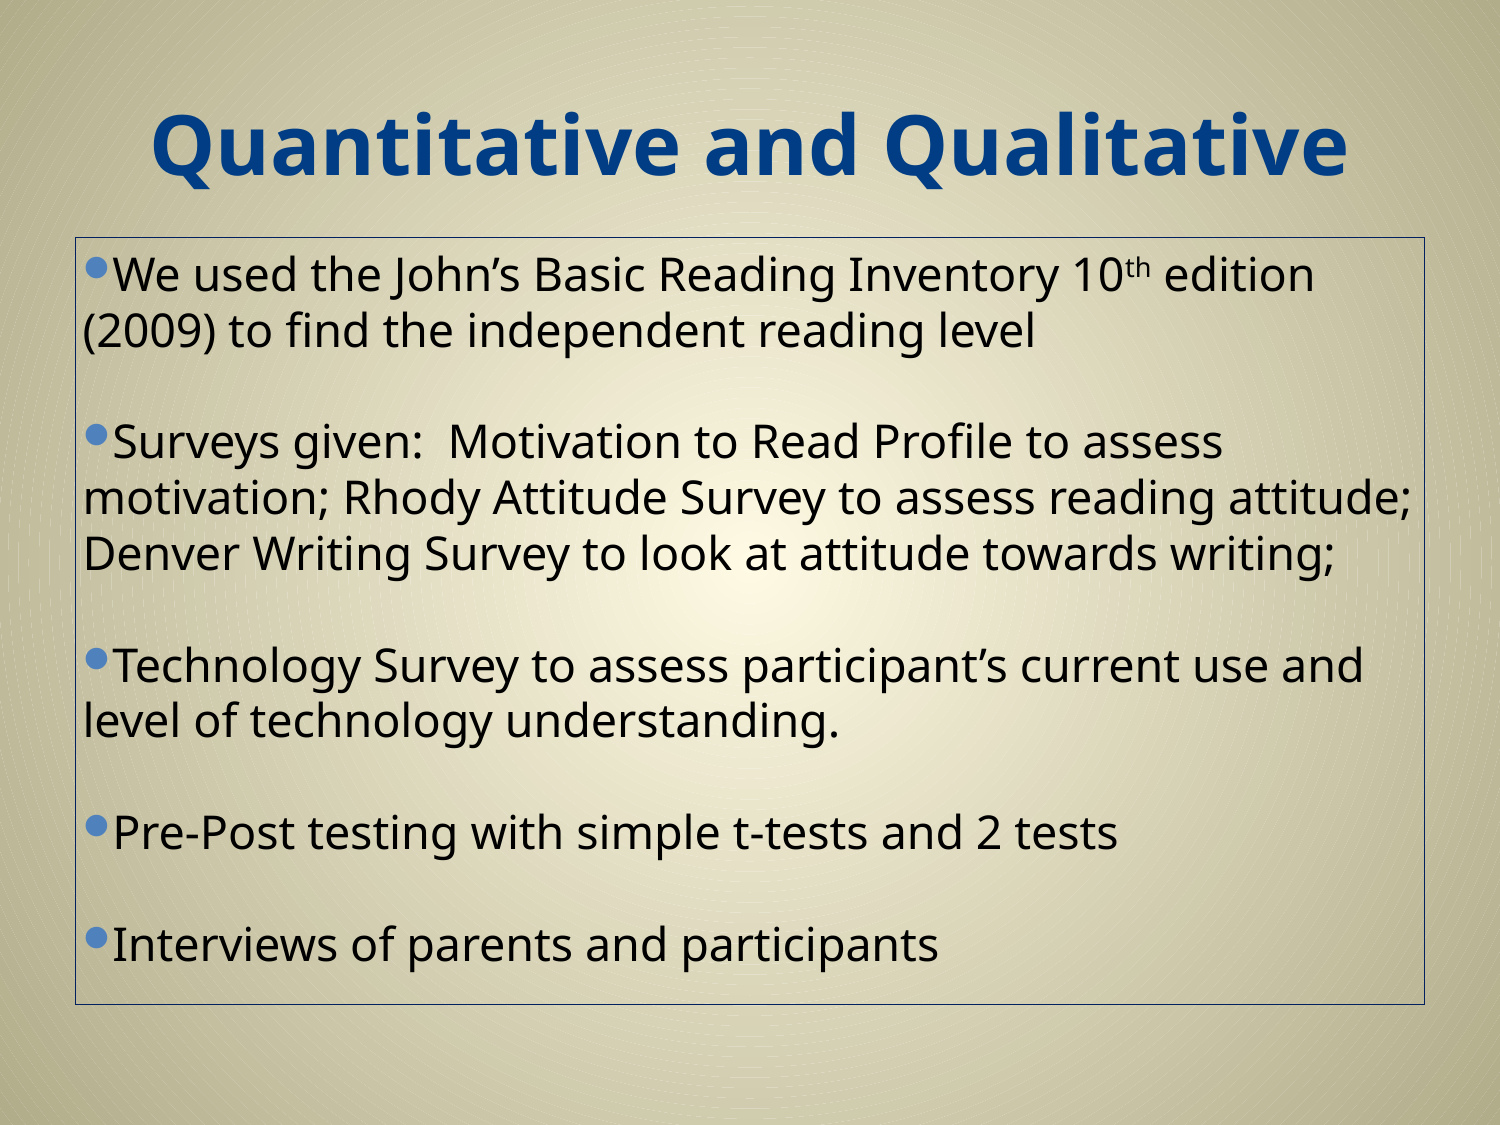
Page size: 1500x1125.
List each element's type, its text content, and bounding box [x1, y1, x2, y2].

list We used the John’s Basic Reading Inventory 10th edition (2009) to find the independent reading level Surveys given: Motivation to Read Profile to assess motivation; Rhody Attitude Survey to assess reading attitude; Denver Writing Survey to look at attitude towards writing; Technology Survey to assess participant’s current use and level of technology understanding. Pre-Post testing with simple t-tests and 2 tests Interviews of parents and participants [75, 237, 1425, 1005]
title Quantitative and Qualitative [75, 50, 1425, 200]
